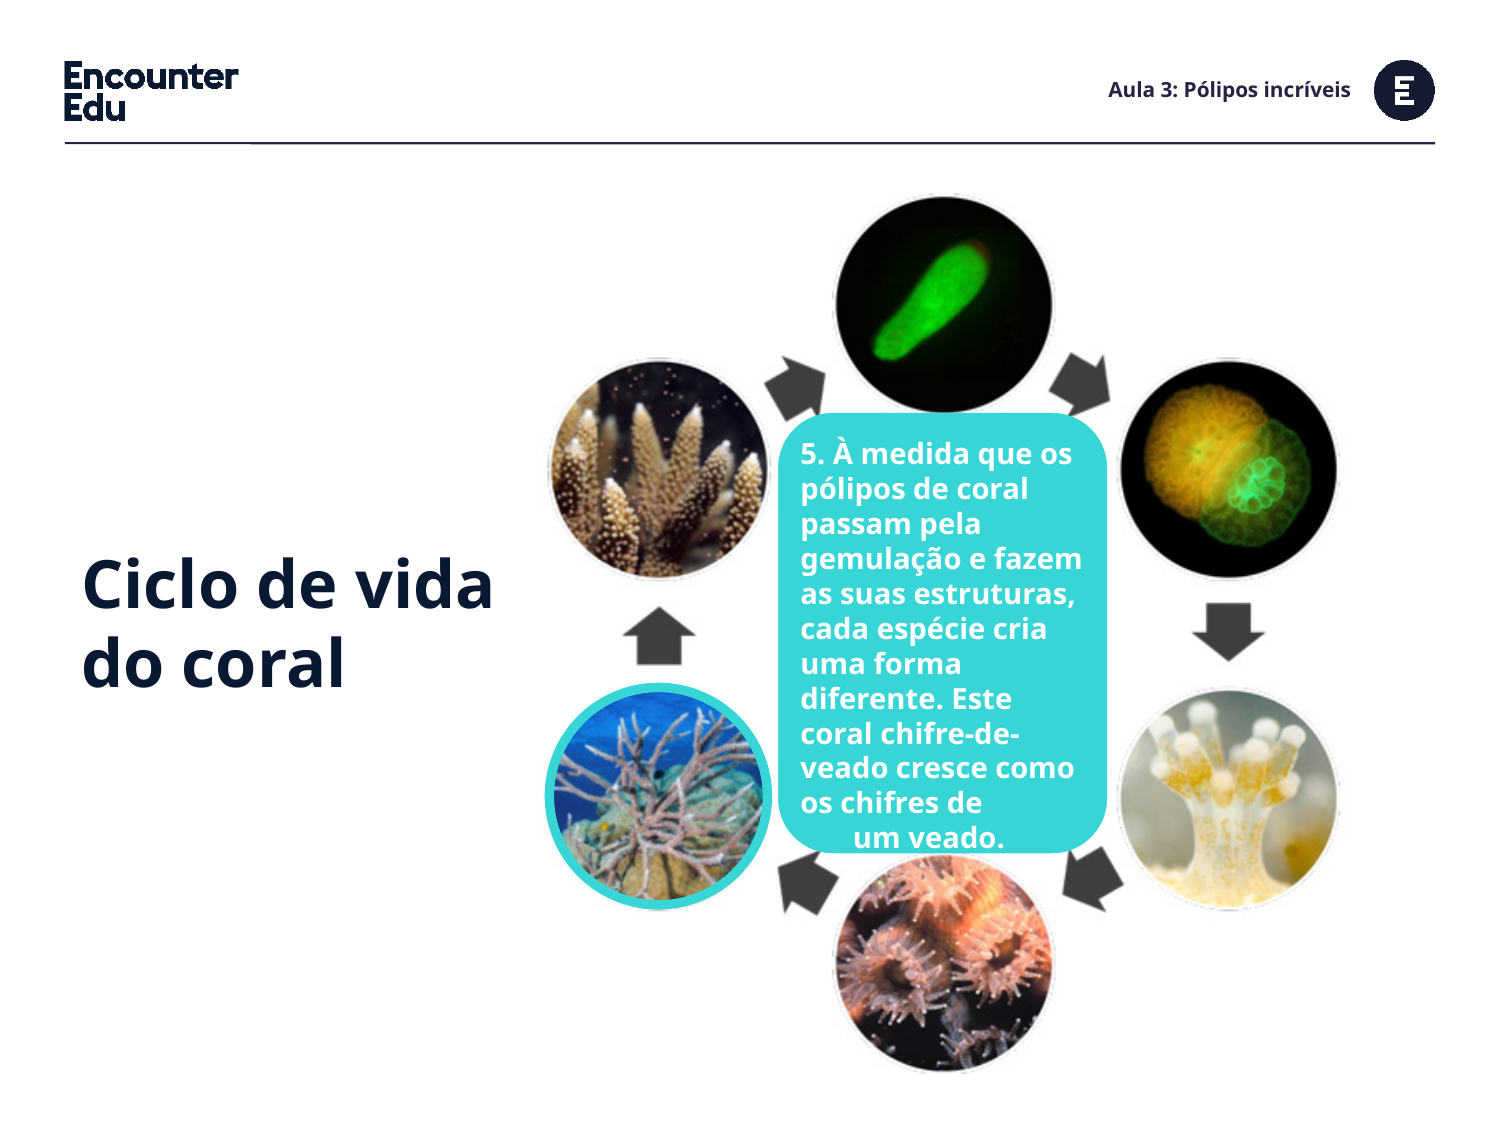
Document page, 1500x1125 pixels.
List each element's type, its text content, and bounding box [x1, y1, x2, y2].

title Aula 3: Pólipos incríveis [749, 67, 1359, 114]
text_box Ciclo de vida do coral [73, 533, 408, 709]
picture [60, 59, 243, 122]
picture [408, 192, 1477, 1075]
picture [1372, 58, 1436, 122]
